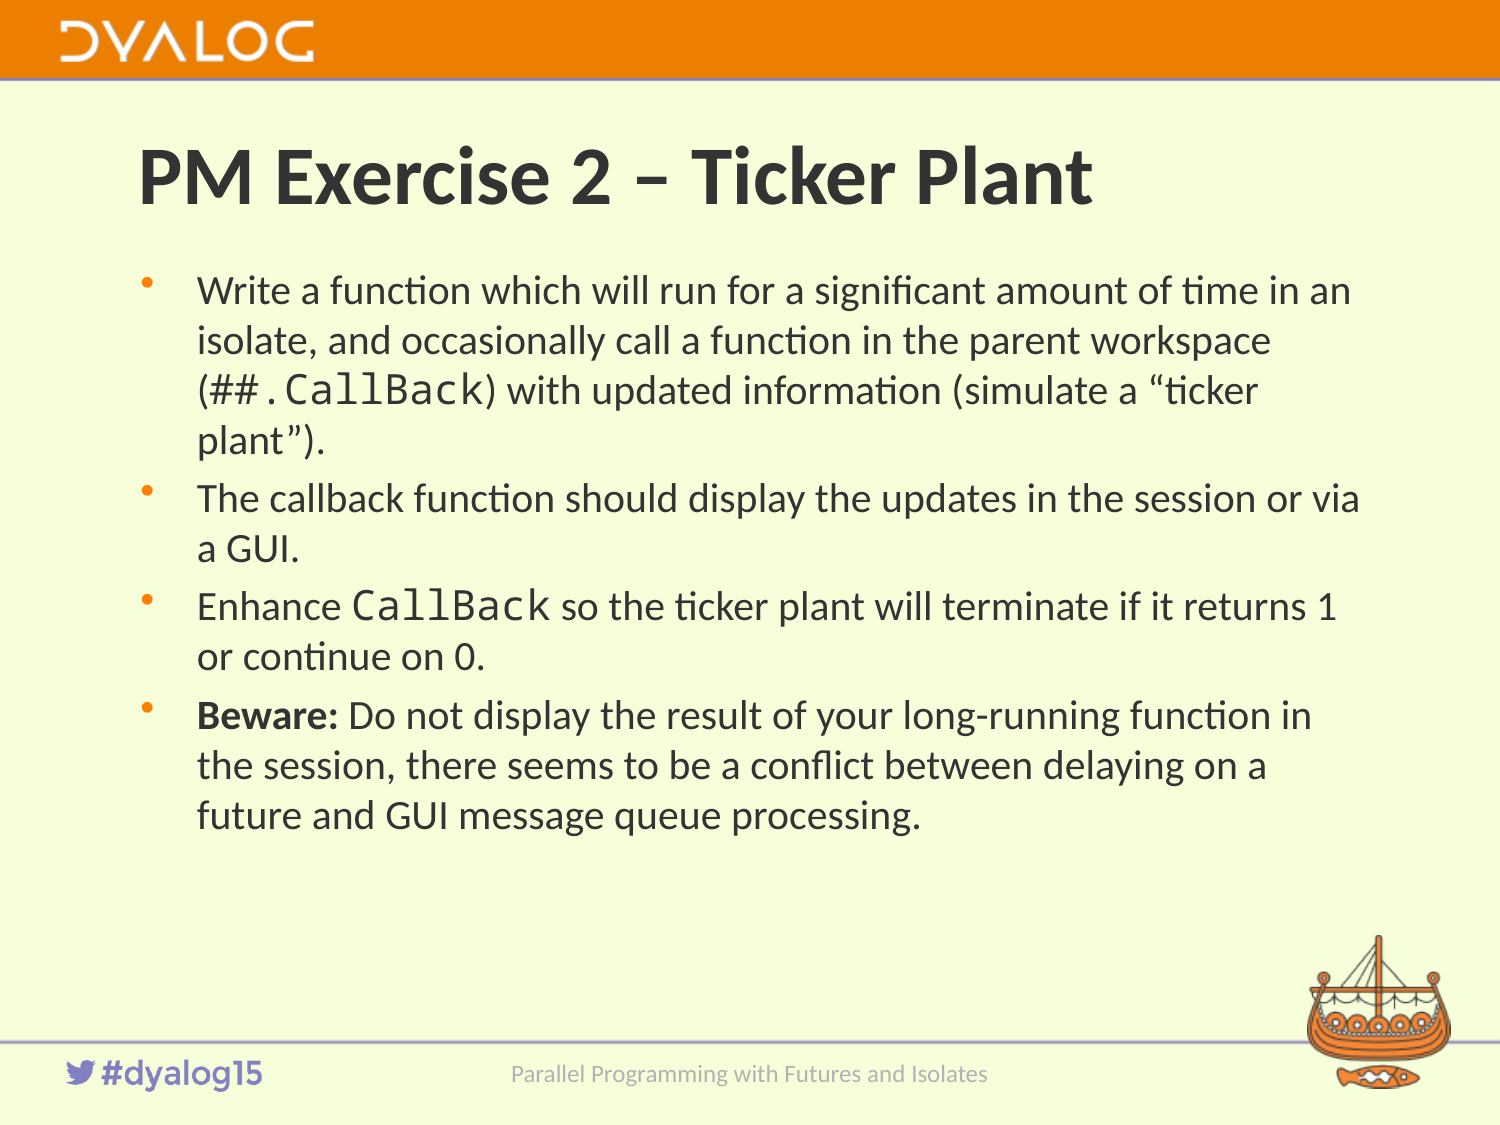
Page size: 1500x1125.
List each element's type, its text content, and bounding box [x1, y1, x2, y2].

title PM Exercise 2 – Ticker Plant [123, 113, 1376, 254]
picture [0, 0, 1500, 1125]
footer Parallel Programming with Futures and Isolates [395, 1042, 1105, 1103]
list Write a function which will run for a significant amount of time in an isolate, and occasionally call a function in the parent workspace (##.CallBack) with updated information (simulate a “ticker plant”). The callback function should display the updates in the session or via a GUI. Enhance CallBack so the ticker plant will terminate if it returns 1 or continue on 0. Beware: Do not display the result of your long-running function in the session, there seems to be a conflict between delaying on a future and GUI message queue processing. [125, 254, 1378, 964]
